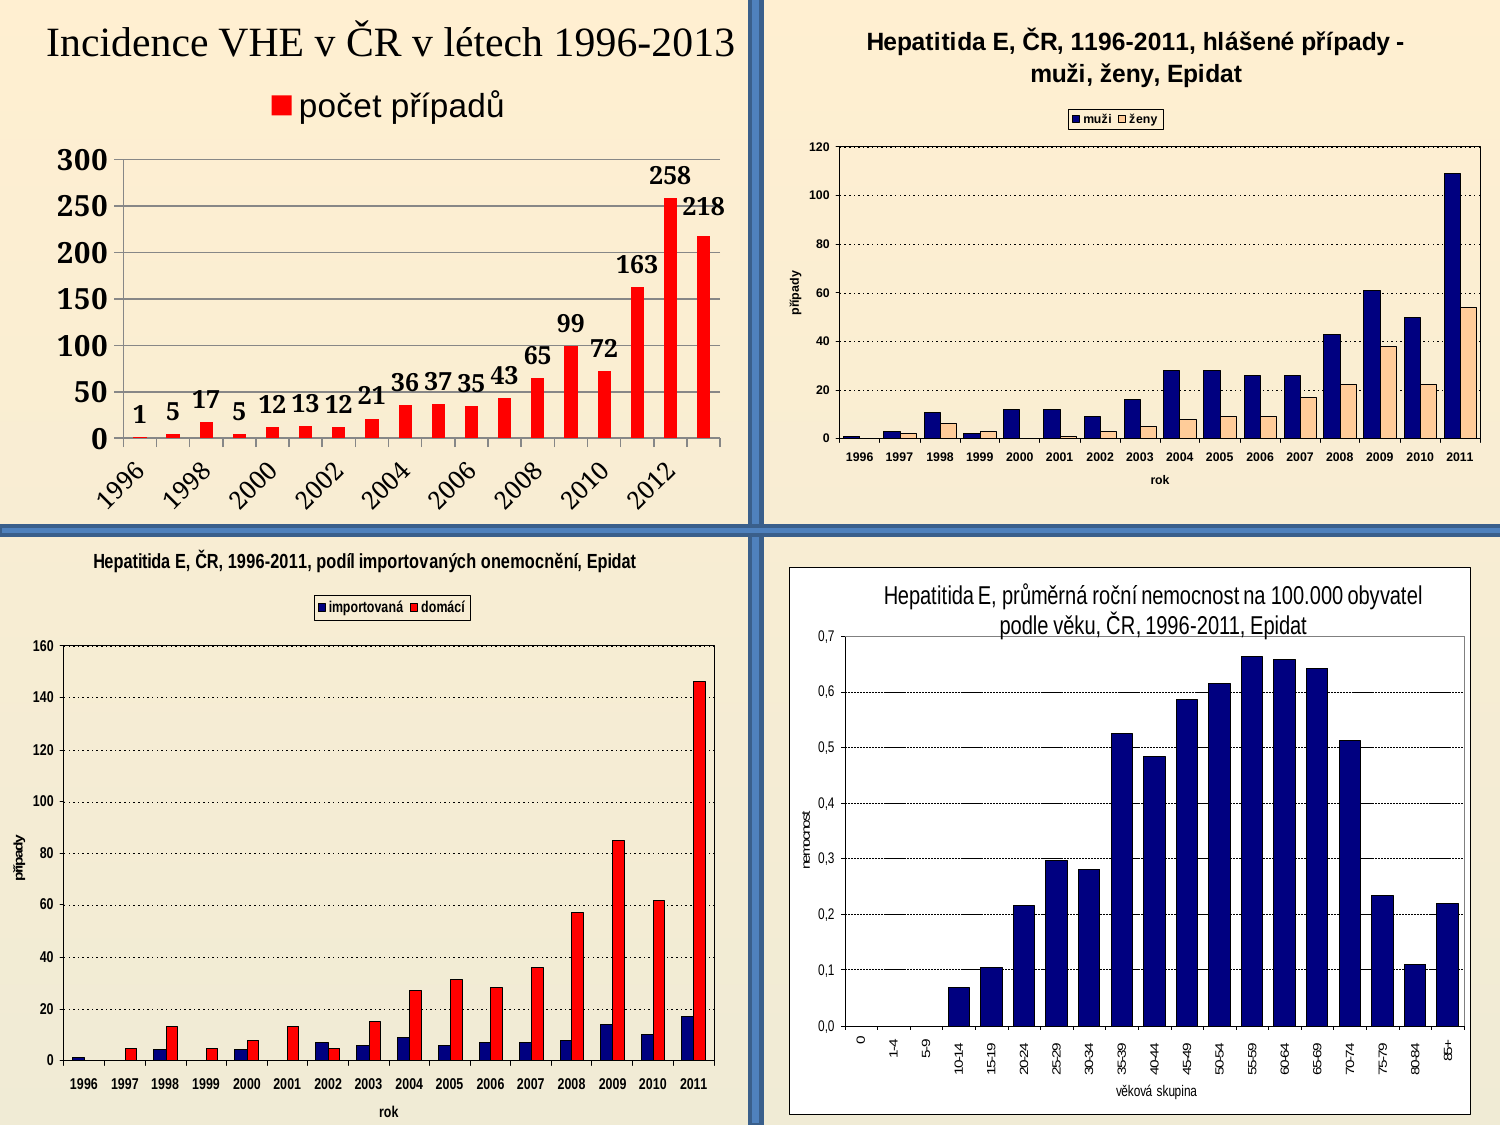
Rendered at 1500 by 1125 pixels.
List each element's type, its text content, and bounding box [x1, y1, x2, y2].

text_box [772, 6, 1500, 504]
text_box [0, 526, 735, 1125]
text_box [740, 524, 1500, 537]
text_box [748, 0, 764, 524]
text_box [785, 562, 1474, 1118]
chart [42, 69, 735, 527]
text_box [748, 537, 764, 1125]
text_box Incidence VHE v ČR v létech 1996-2013 [31, 7, 748, 72]
